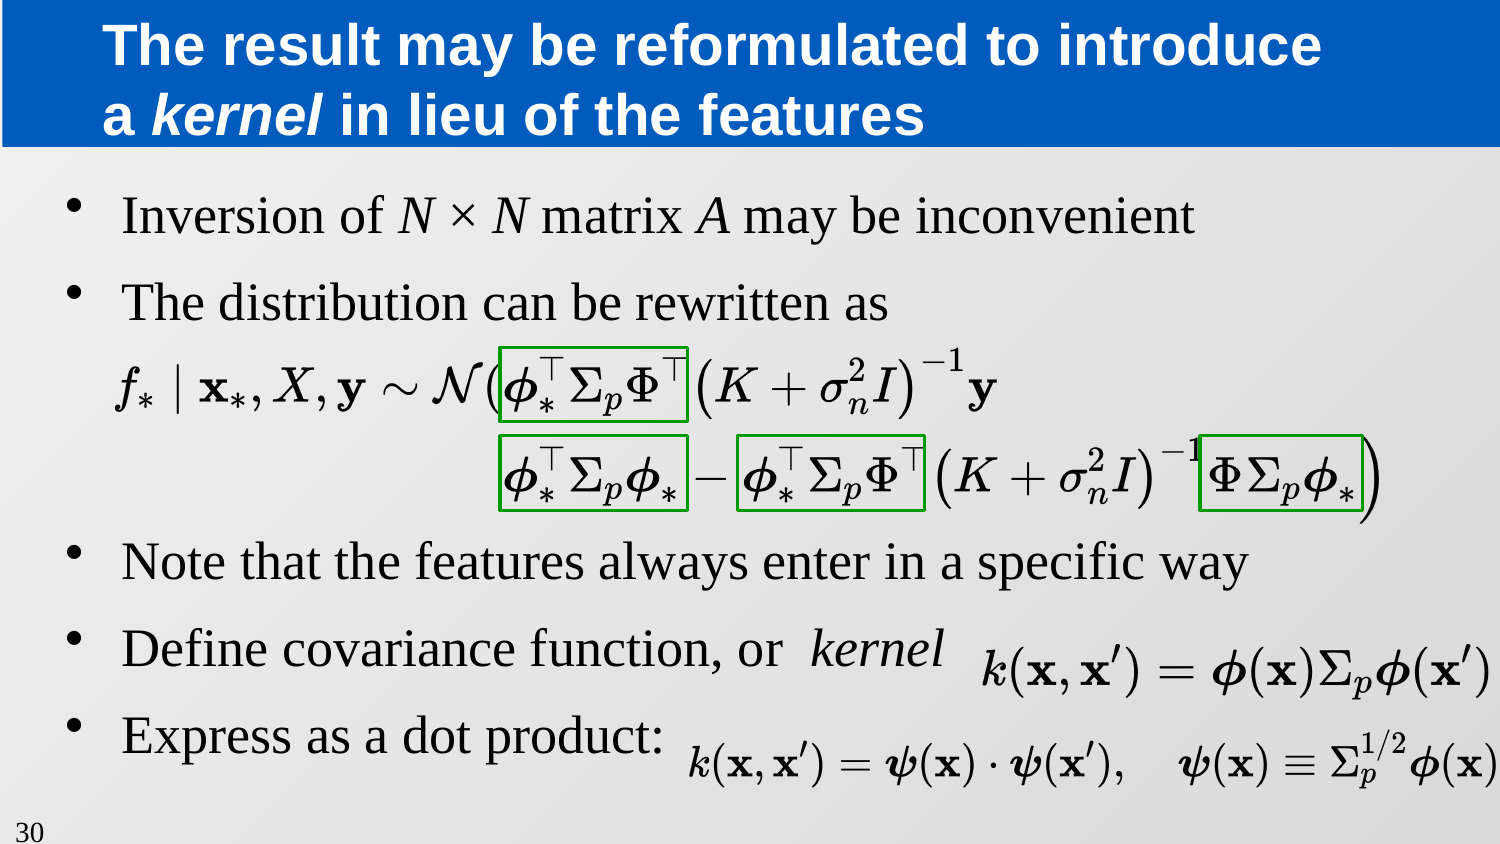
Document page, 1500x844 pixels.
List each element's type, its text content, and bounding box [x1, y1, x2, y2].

picture [687, 729, 1500, 790]
slide_number 30 [0, 806, 101, 844]
title The result may be reformulated to introduce a kernel in lieu of the features [87, 0, 1363, 147]
picture [980, 639, 1494, 700]
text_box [112, 346, 1388, 525]
list Inversion of N × N matrix A may be inconvenient The distribution can be rewritten as Note that the features always enter in a specific way Define covariance function, or kernel Express as a dot product: [49, 171, 1488, 760]
